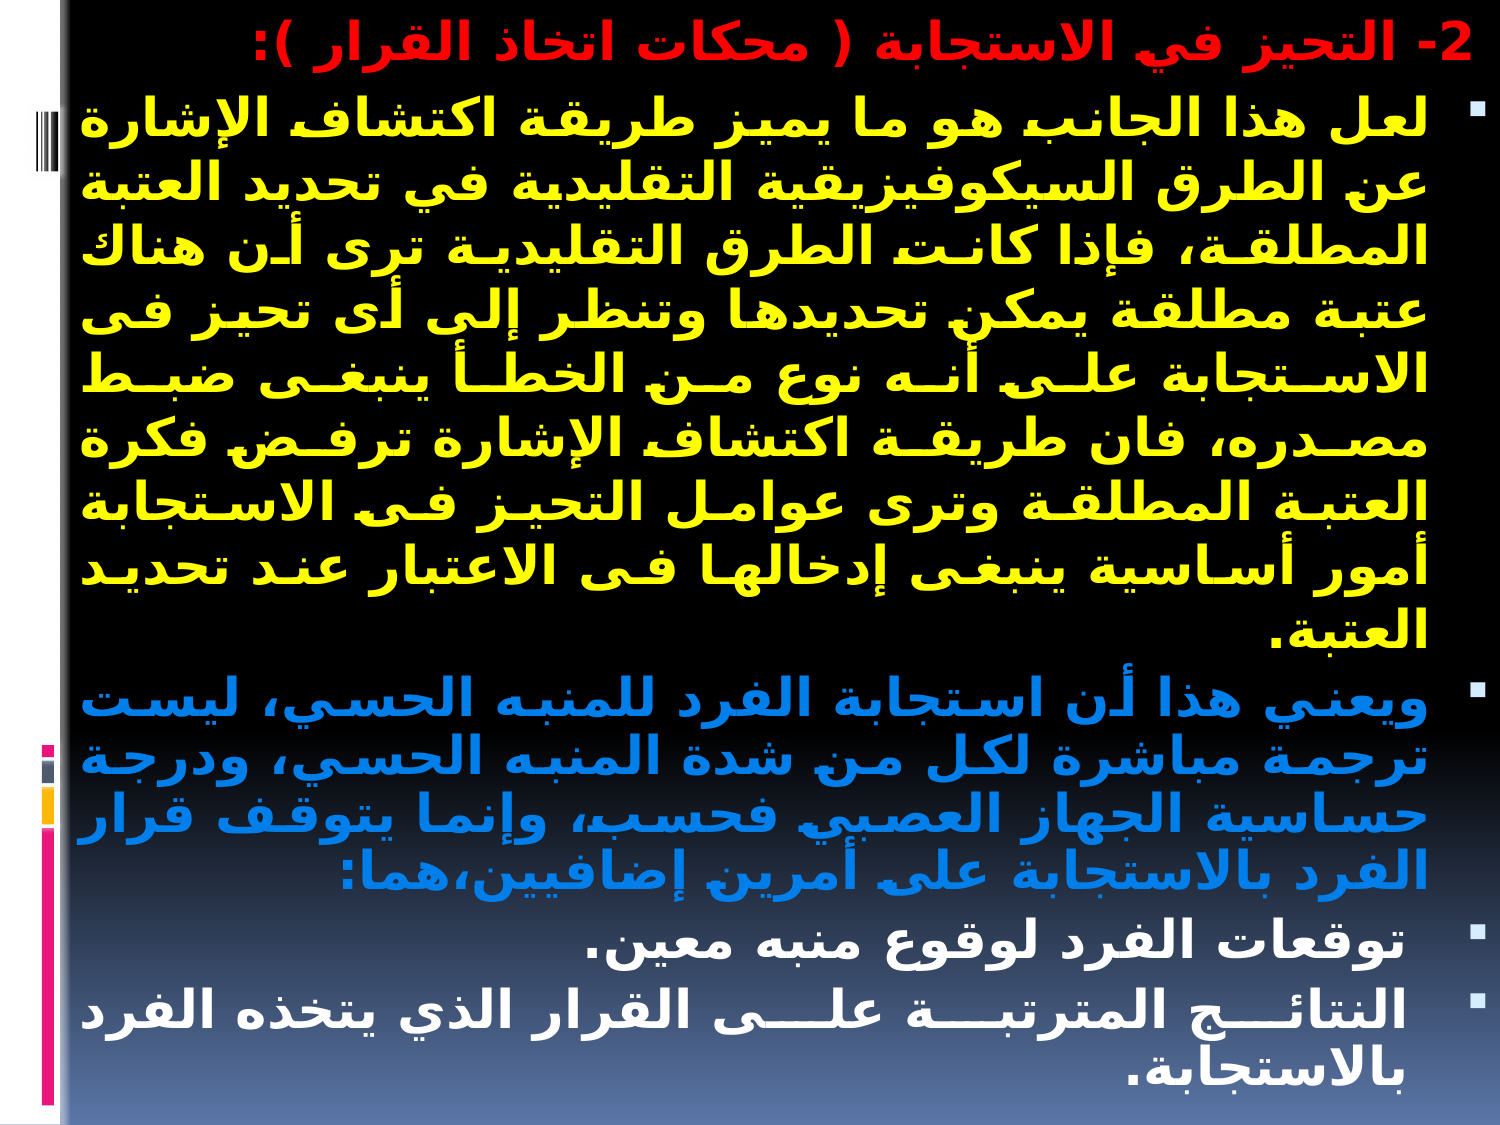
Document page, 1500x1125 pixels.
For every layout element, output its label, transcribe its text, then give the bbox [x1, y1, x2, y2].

list 2- التحيز في الاستجابة ( محكات اتخاذ القرار ): لعل هذا الجانب هو ما يميز طريقة اكتشاف الإشارة عن الطرق السيكوفيزيقية التقليدية في تحديد العتبة المطلقة، فإذا كانت الطرق التقليدية ترى أن هناك عتبة مطلقة يمكن تحديدها وتنظر إلى أى تحيز فى الاستجابة على أنه نوع من الخطأ ينبغى ضبط مصدره، فان طريقة اكتشاف الإشارة ترفض فكرة العتبة المطلقة وترى عوامل التحيز فى الاستجابة أمور أساسية ينبغى إدخالها فى الاعتبار عند تحديد العتبة. ويعني هذا أن استجابة الفرد للمنبه الحسي، ليست ترجمة مباشرة لكل من شدة المنبه الحسي، ودرجة حساسية الجهاز العصبي فحسب، وإنما يتوقف قرار الفرد بالاستجابة على أمرين إضافيين،هما: توقعات الفرد لوقوع منبه معين. النتائج المترتبة على القرار الذي يتخذه الفرد بالاستجابة. [64, 0, 1500, 1125]
